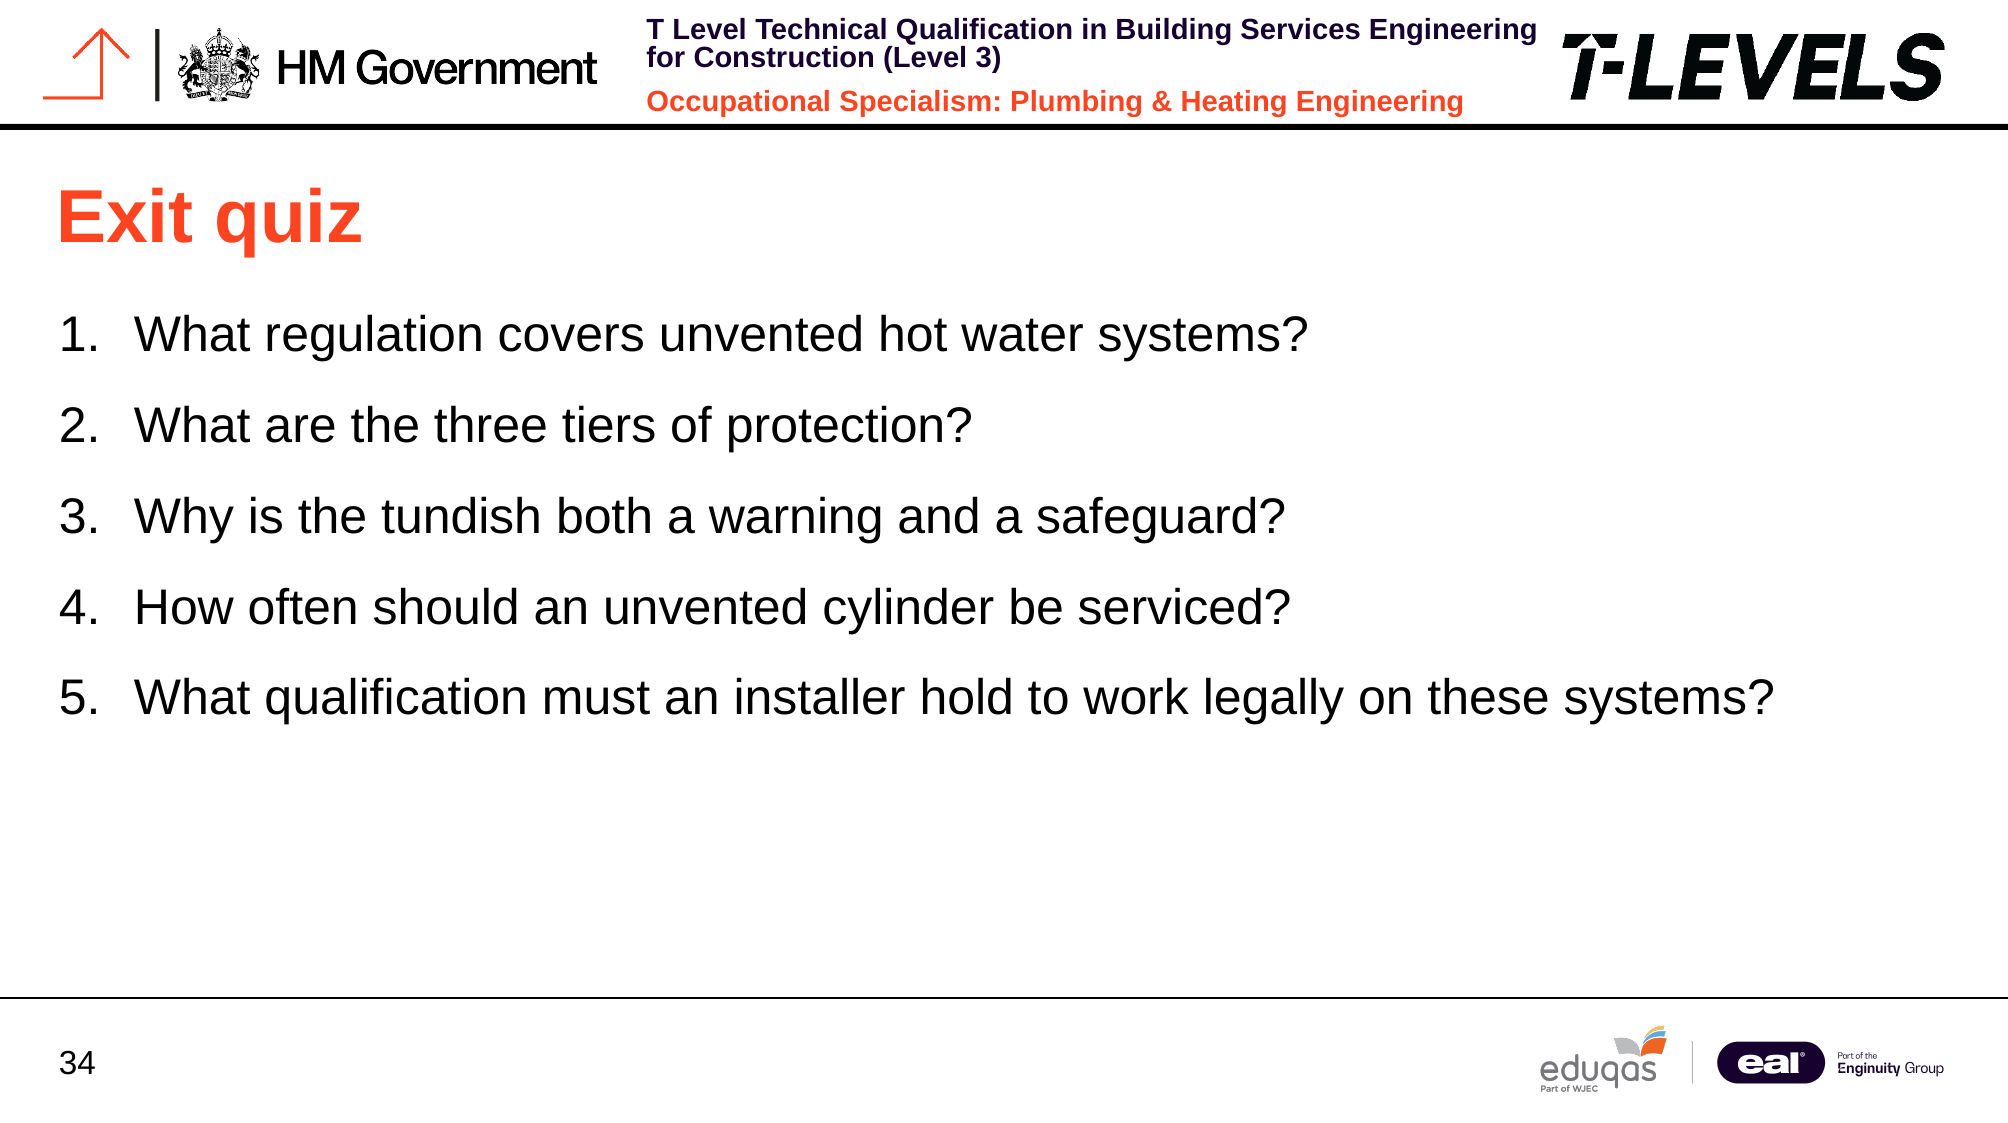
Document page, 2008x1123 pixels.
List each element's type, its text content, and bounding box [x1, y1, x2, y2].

title Exit quiz [41, 111, 1949, 314]
picture [38, 27, 136, 100]
list What regulation covers unvented hot water systems? What are the three tiers of protection? Why is the tundish both a warning and a safeguard? How often should an unvented cylinder be serviced? What qualification must an installer hold to work legally on these systems? [59, 295, 1949, 919]
picture [1535, 1021, 1949, 1097]
picture [155, 28, 597, 102]
picture [1543, 25, 1964, 108]
